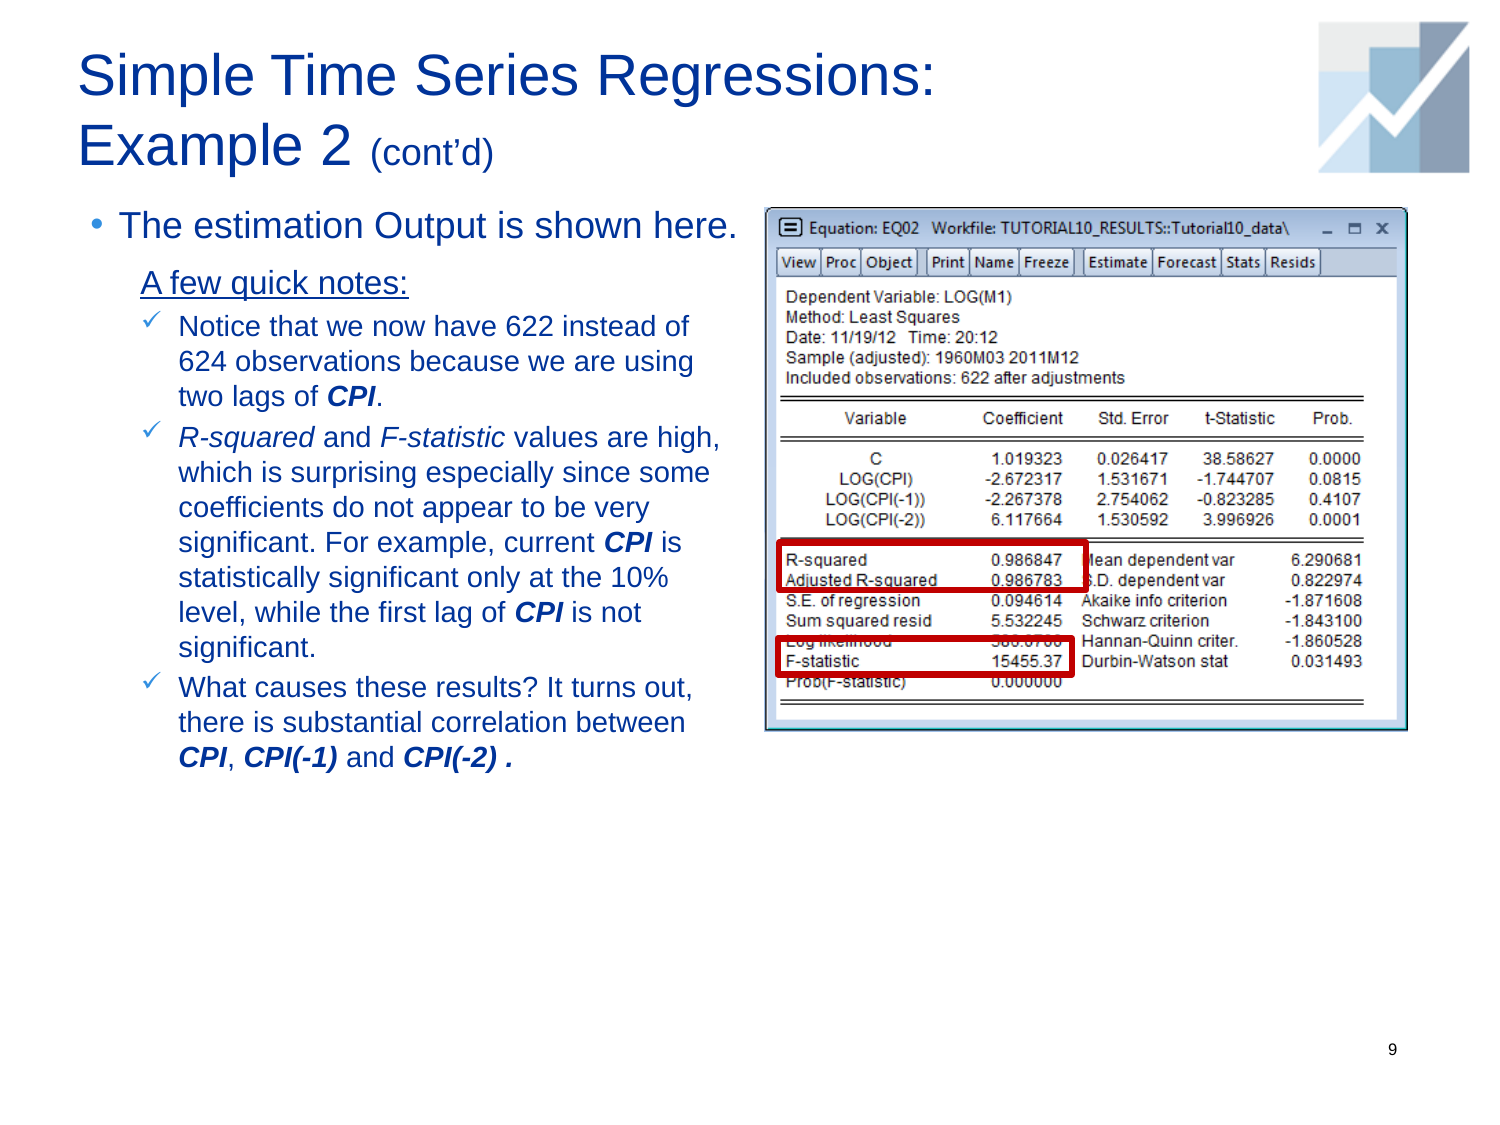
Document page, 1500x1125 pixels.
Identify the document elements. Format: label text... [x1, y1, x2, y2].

text_box The estimation Output is shown here. [75, 193, 765, 274]
text_box A few quick notes: Notice that we now have 622 instead of 624 observations because we are using two lags of CPI. R-squared and F-statistic values are high, which is surprising especially since some coefficients do not appear to be very significant. For example, current CPI is statistically significant only at the 10% level, while the first lag of CPI is not significant. What causes these results? It turns out, there is substantial correlation between CPI, CPI(-1) and CPI(-2) . [97, 274, 744, 1023]
title Simple Time Series Regressions: Example 2 (cont’d) [62, 0, 1297, 185]
picture [1300, 11, 1479, 181]
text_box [764, 207, 1408, 732]
slide_number 9 [1262, 1015, 1413, 1067]
